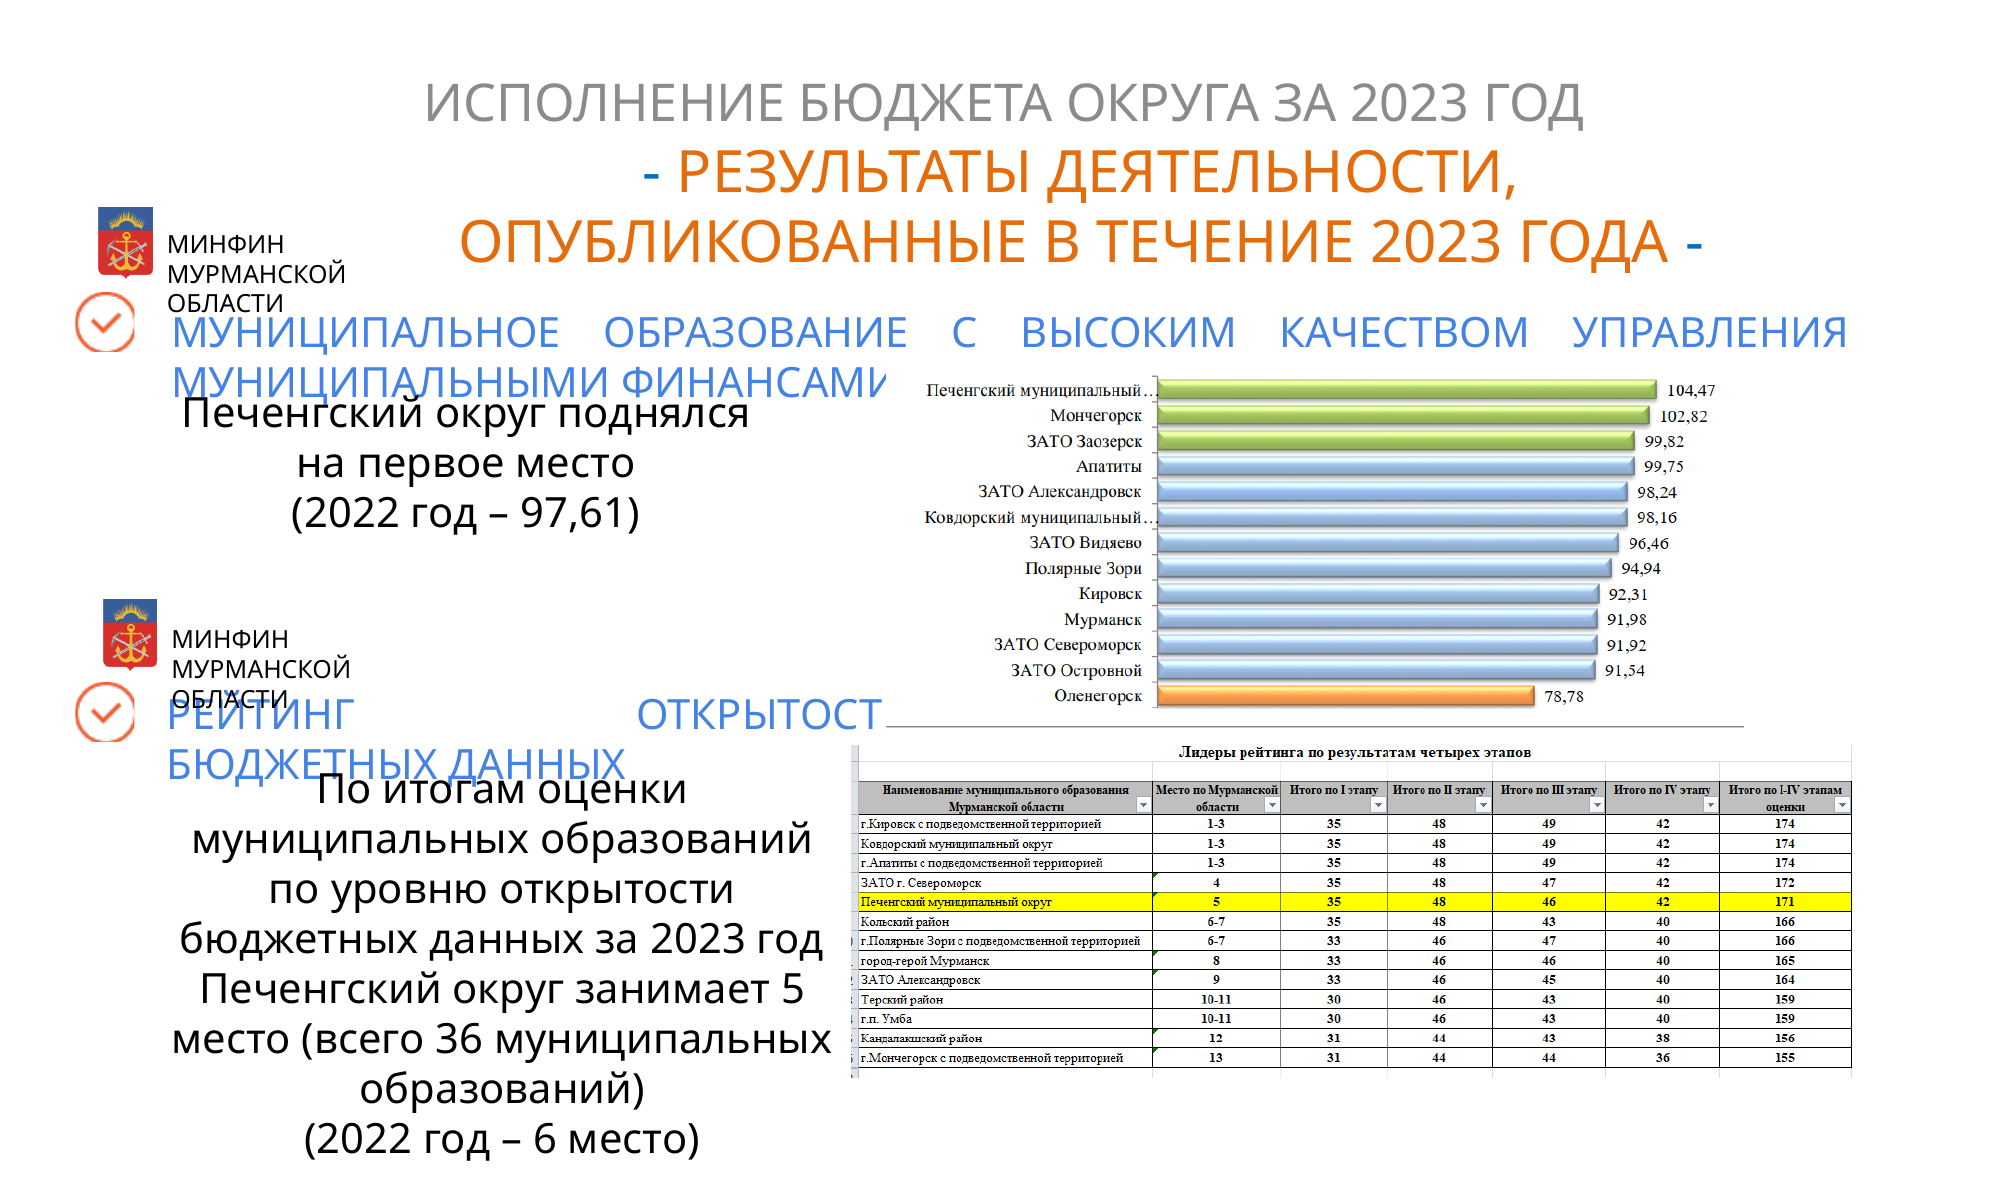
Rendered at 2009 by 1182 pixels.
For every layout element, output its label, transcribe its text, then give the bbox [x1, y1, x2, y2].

picture [885, 360, 1744, 734]
text_box - РЕЗУЛЬТАТЫ ДЕЯТЕЛЬНОСТИ, ОПУБЛИКОВАННЫЕ В ТЕЧЕНИЕ 2023 ГОДА - [342, 126, 1820, 278]
picture [98, 207, 153, 280]
picture [103, 599, 157, 671]
title ИСПОЛНЕНИЕ БЮДЖЕТА ОКРУГА ЗА 2023 ГОД [100, 47, 1908, 154]
text_box МИНФИН МУРМАНСКОЙ ОБЛАСТИ [156, 616, 488, 721]
text_box Печенгский округ поднялся на первое место (2022 год – 97,61) [152, 378, 780, 543]
text_box МИНФИН МУРМАНСКОЙ ОБЛАСТИ [152, 220, 483, 326]
text_box МУНИЦИПАЛЬНОЕ ОБРАЗОВАНИЕ С ВЫСОКИМ КАЧЕСТВОМ УПРАВЛЕНИЯ МУНИЦИПАЛЬНЫМИ ФИНАНСАМИ (1 степень) [156, 278, 1864, 414]
picture [75, 682, 135, 742]
picture [851, 745, 1853, 1079]
text_box По итогам оценки муниципальных образований по уровню открытости бюджетных данных за 2023 год Печенгский округ занимает 5 место (всего 36 муниципальных образований) (2022 год – 6 место) [153, 754, 851, 1170]
picture [75, 291, 135, 352]
text_box РЕЙТИНГ ОТКРЫТОСТИ БЮДЖЕТНЫХ ДАННЫХ [152, 660, 930, 796]
